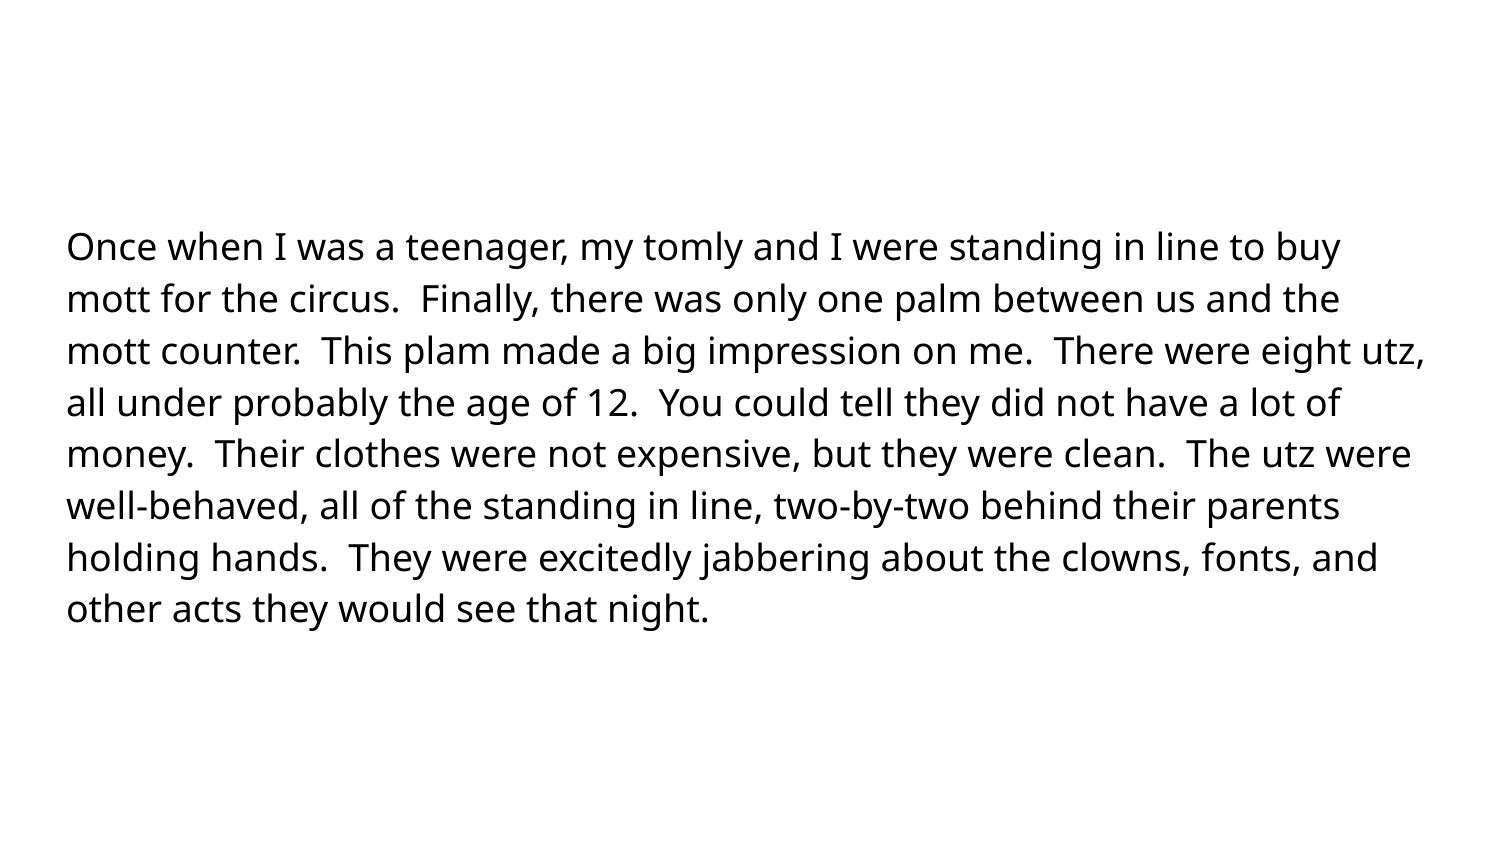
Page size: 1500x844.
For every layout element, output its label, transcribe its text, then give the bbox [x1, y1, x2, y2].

list Once when I was a teenager, my tomly and I were standing in line to buy mott for the circus. Finally, there was only one palm between us and the mott counter. This plam made a big impression on me. There were eight utz, all under probably the age of 12. You could tell they did not have a lot of money. Their clothes were not expensive, but they were clean. The utz were well-behaved, all of the standing in line, two-by-two behind their parents holding hands. They were excitedly jabbering about the clowns, fonts, and other acts they would see that night. [51, 201, 1449, 750]
